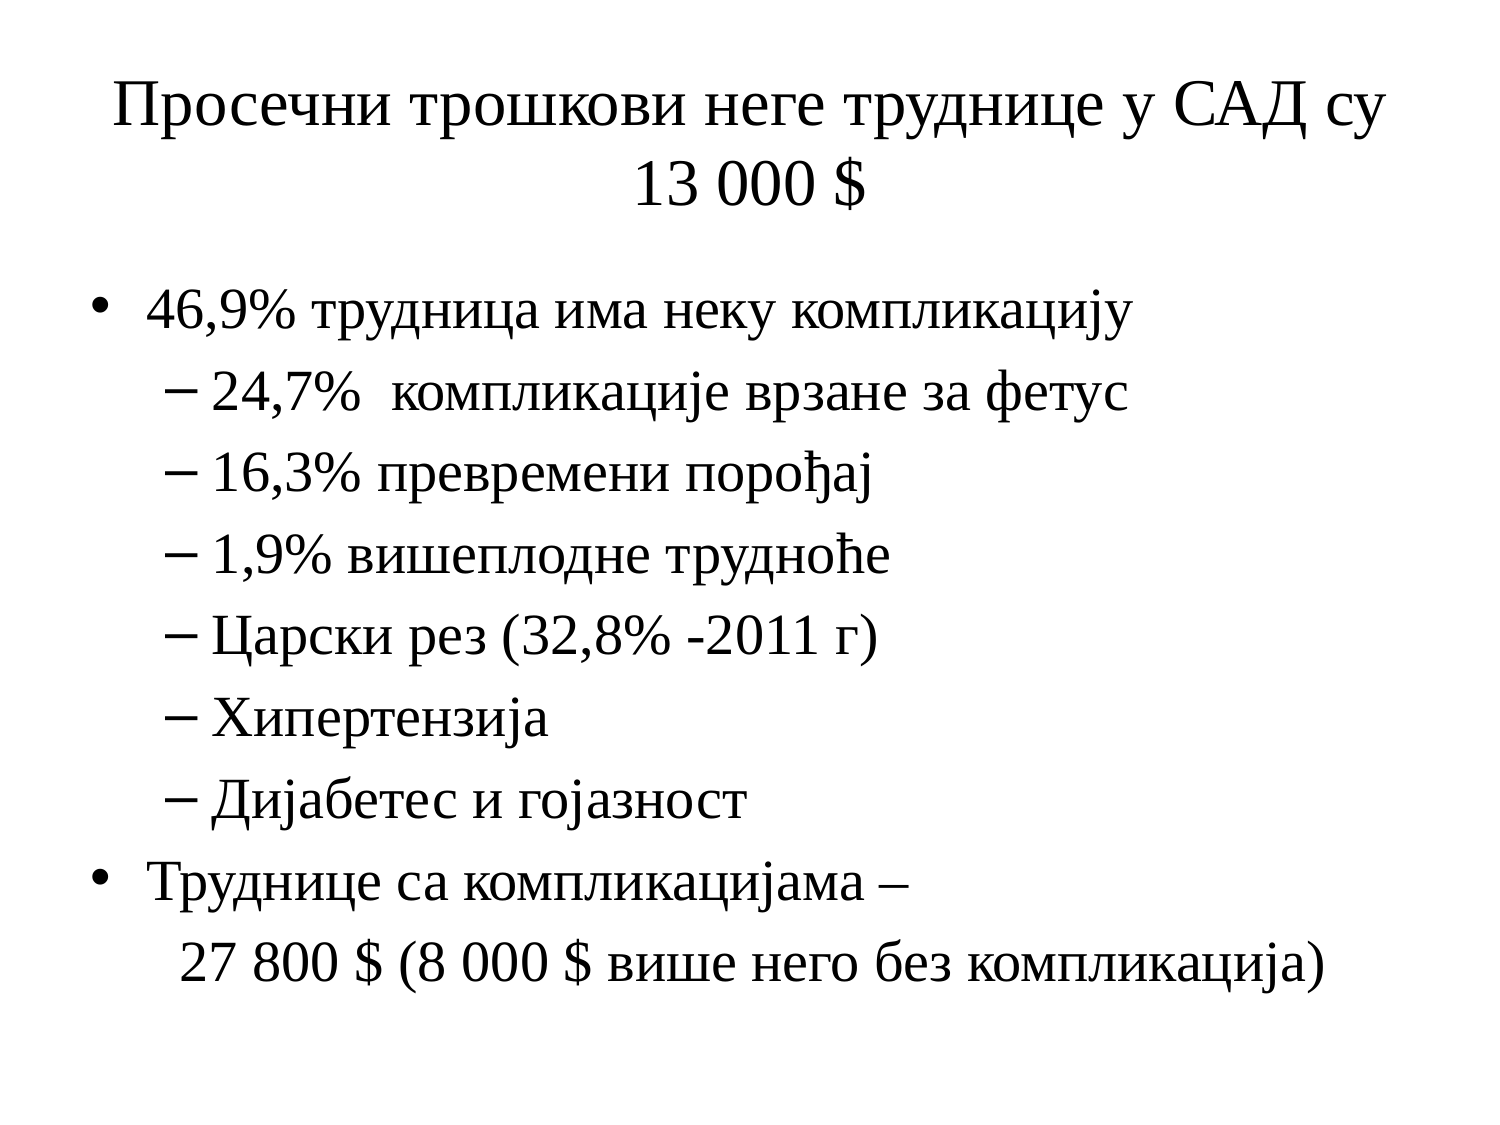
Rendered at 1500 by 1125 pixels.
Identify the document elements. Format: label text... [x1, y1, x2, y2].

list 46,9% трудница има неку компликацију 24,7% компликације врзане за фетус 16,3% превремени порођај 1,9% вишеплодне трудноће Царски рез (32,8% -2011 г) Хипертензија Дијабетес и гојазност Труднице са компликацијама – 27 800 $ (8 000 $ више него без компликација) [75, 262, 1425, 1005]
title Просечни трошкови неге труднице у САД су 13 000 $ [75, 45, 1425, 233]
